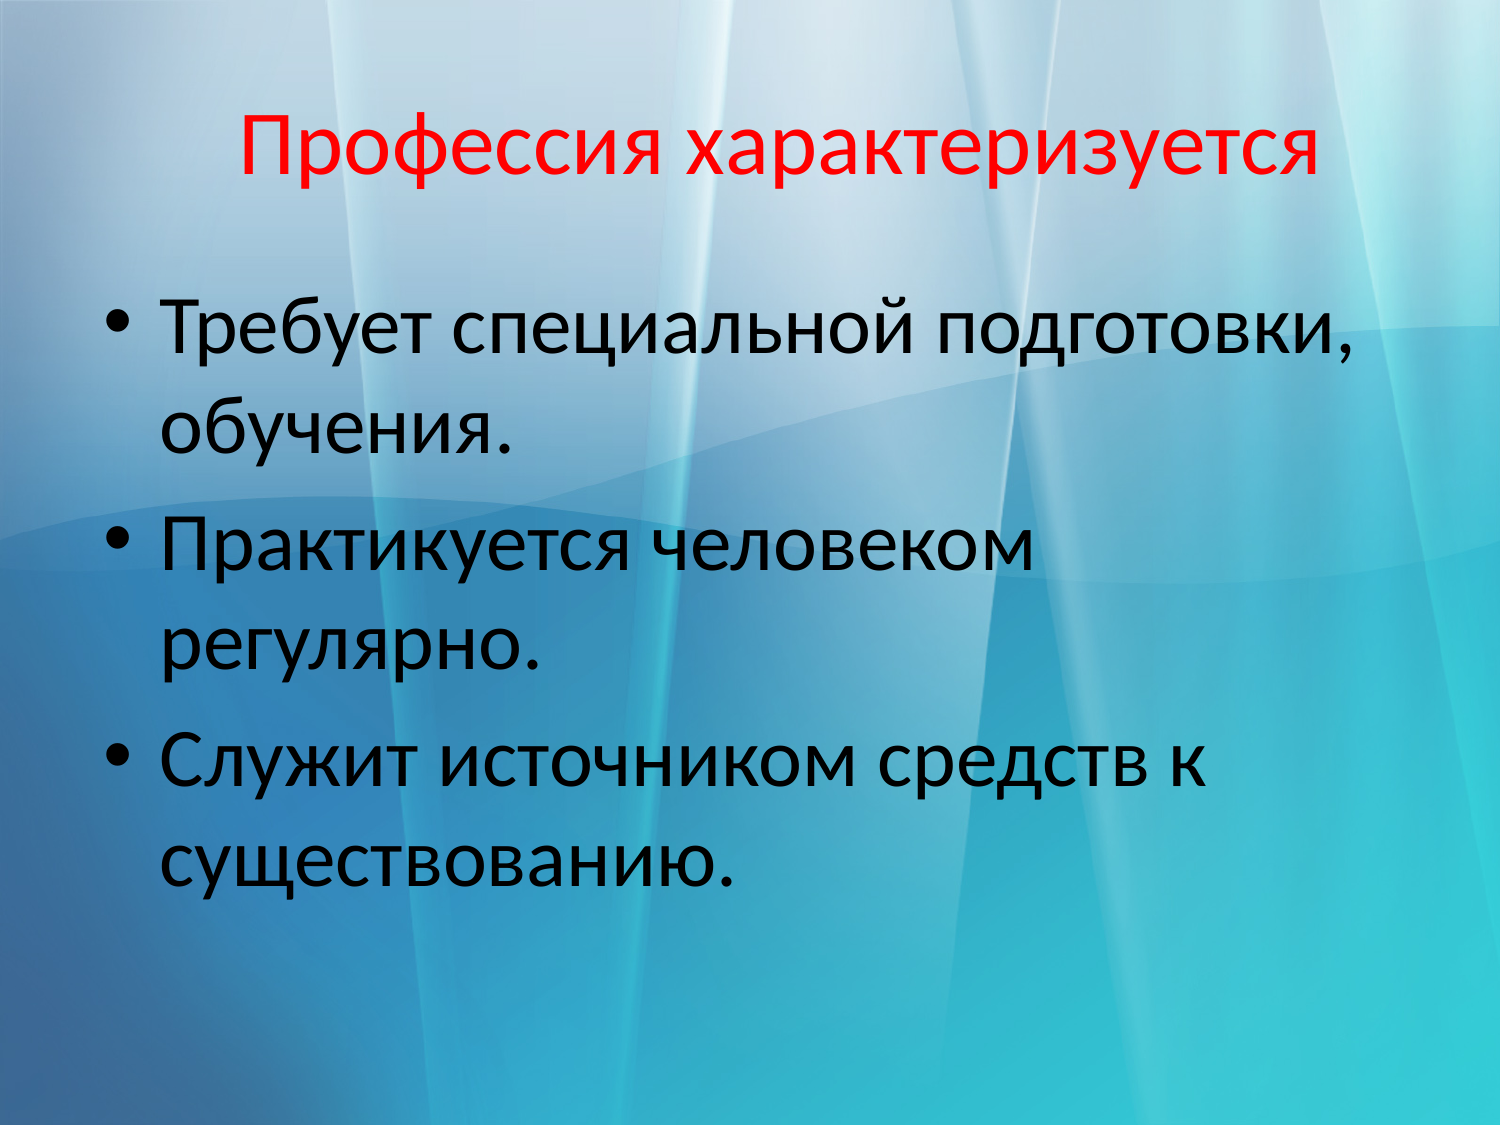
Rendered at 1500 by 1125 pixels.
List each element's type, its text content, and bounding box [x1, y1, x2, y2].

picture [0, 0, 1500, 1125]
list Требует специальной подготовки, обучения. Практикуется человеком регулярно. Служит источником средств к существованию. [88, 262, 1450, 1000]
title Профессия характеризуется [112, 37, 1450, 238]
